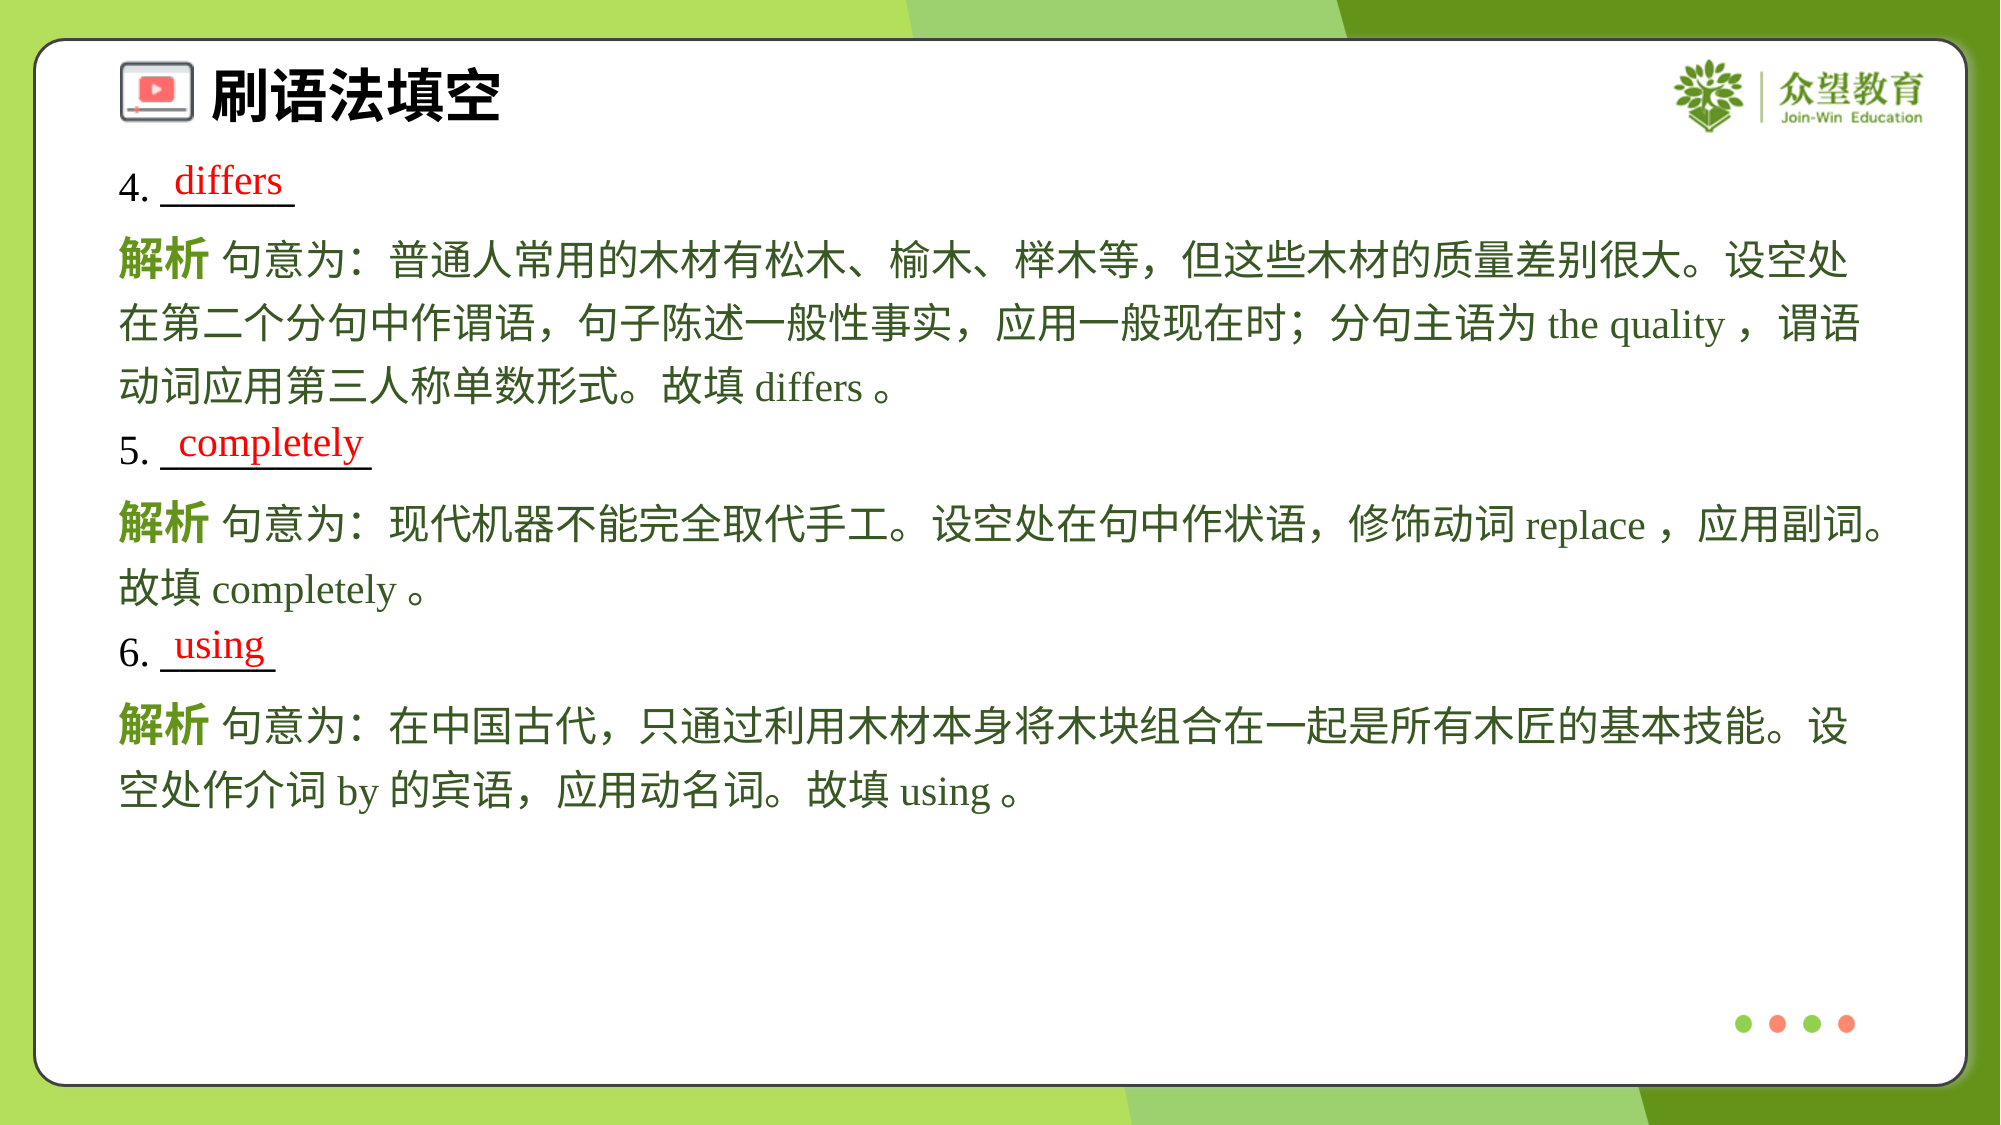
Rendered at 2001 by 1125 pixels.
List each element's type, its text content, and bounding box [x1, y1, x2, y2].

text_box using [170, 604, 270, 663]
text_box 5. ___________ [118, 410, 1883, 468]
text_box 4. _______ [118, 146, 1883, 204]
text_box 解析 句意为：在中国古代，只通过利用木材本身将木块组合在一起是所有木匠的基本技能。设空处作介词by的宾语，应用动名词。故填using。 [118, 682, 1883, 809]
text_box 6. ______ [118, 612, 1883, 670]
text_box 解析 句意为：普通人常用的木材有松木、榆木、榉木等，但这些木材的质量差别很大。设空处在第二个分句中作谓语，句子陈述一般性事实，应用一般现在时；分句主语为the quality，谓语动词应用第三人称单数形式。故填differs。 [118, 215, 1883, 405]
picture [0, 0, 2000, 1125]
text_box completely [174, 402, 369, 460]
text_box differs [170, 140, 287, 199]
text_box 解析 句意为：现代机器不能完全取代手工。设空处在句中作状语，修饰动词replace，应用副词。故填completely。 [118, 480, 1883, 607]
